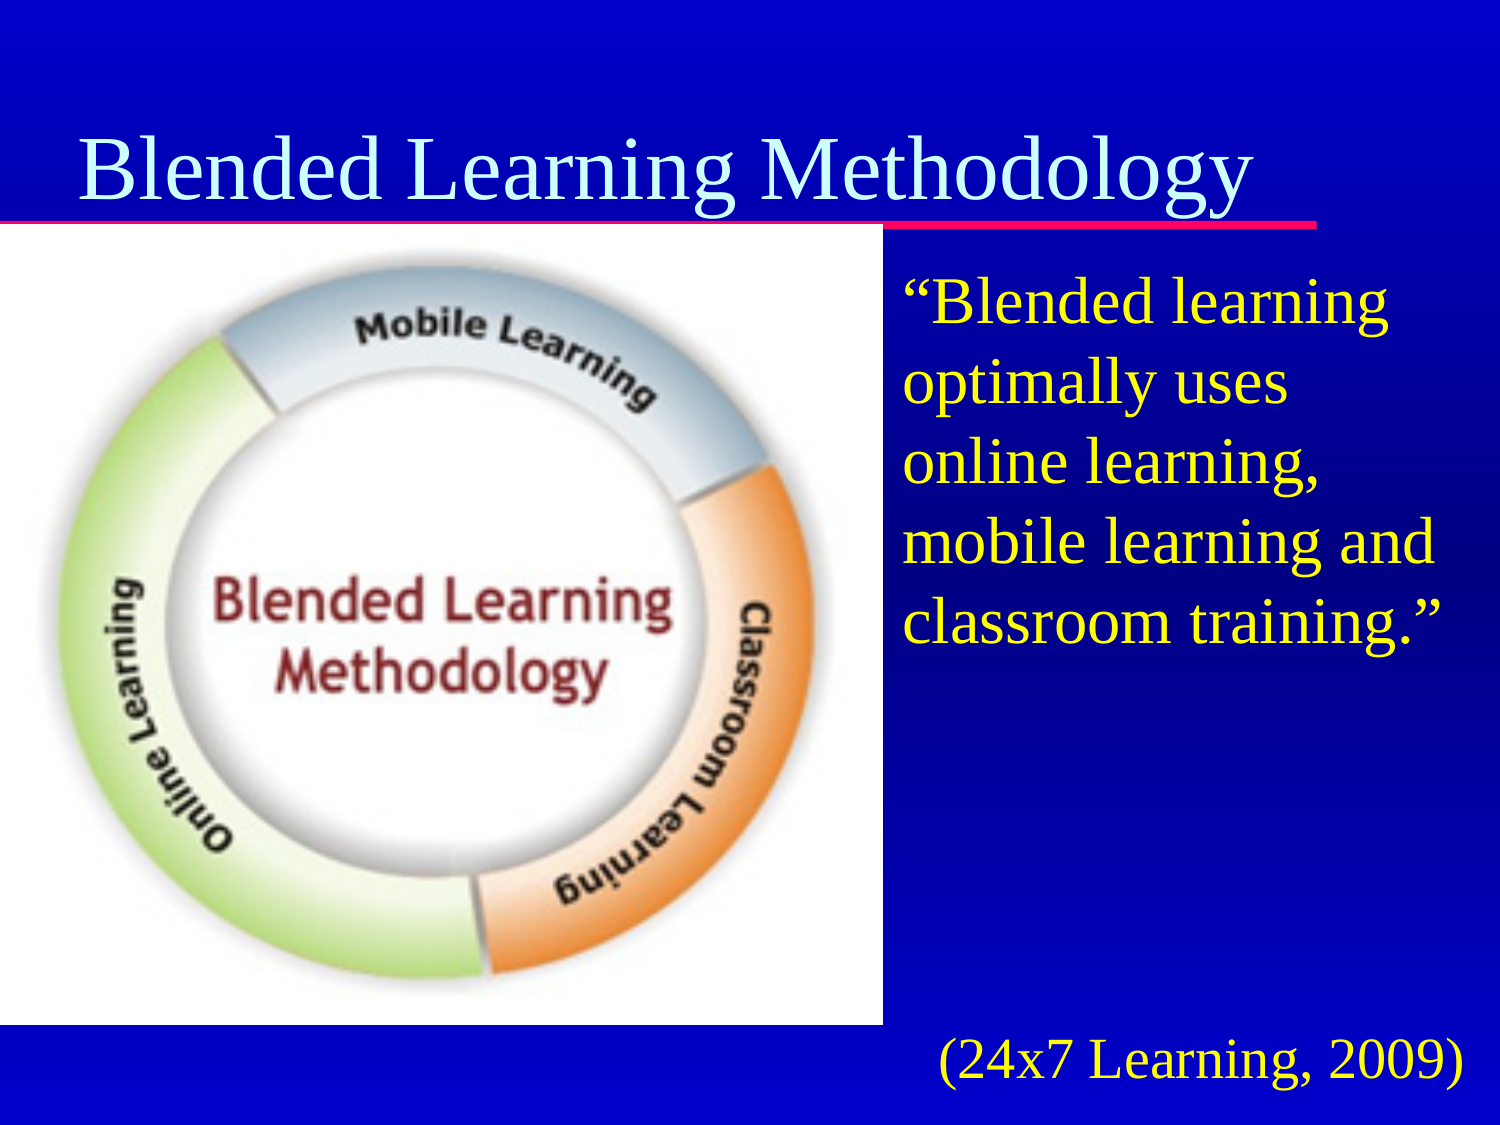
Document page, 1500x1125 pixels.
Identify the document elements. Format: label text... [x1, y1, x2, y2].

list (24x7 Learning, 2009) [212, 1012, 1481, 1101]
picture [0, 224, 884, 1026]
text_box “Blended learning optimally uses online learning, mobile learning and classroom training.” [887, 249, 1475, 665]
title Blended Learning Methodology [62, 43, 1338, 226]
